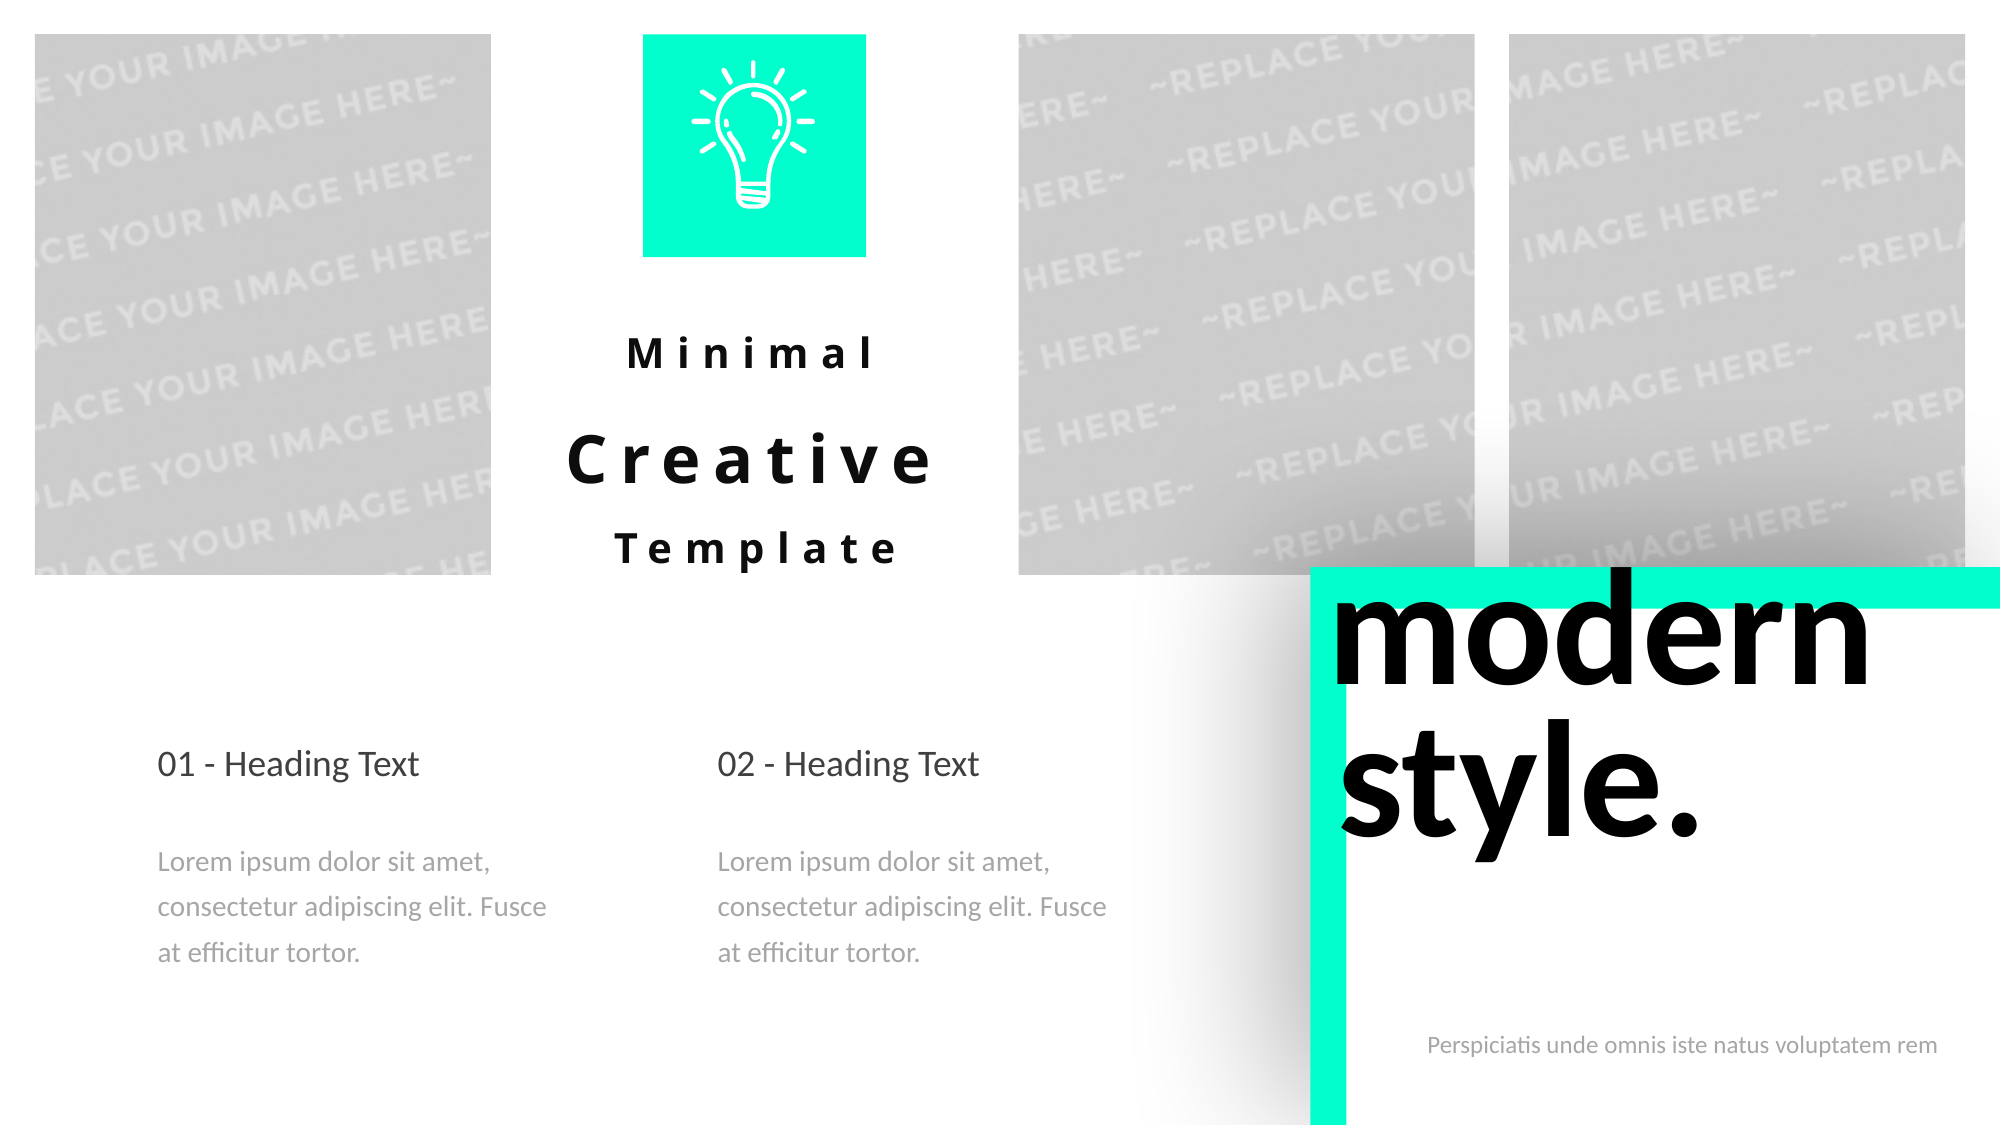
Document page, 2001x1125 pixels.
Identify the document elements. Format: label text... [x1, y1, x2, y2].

text_box Minimal Creative Template [550, 294, 959, 580]
text_box [691, 118, 711, 125]
text_box [642, 33, 867, 258]
text_box [699, 89, 717, 102]
text_box [721, 67, 733, 86]
text_box [790, 141, 807, 154]
text_box [790, 89, 807, 102]
text_box 02 - Heading Text [717, 738, 1102, 784]
text_box [751, 60, 756, 79]
text_box [1891, 566, 2000, 608]
picture [1509, 34, 1966, 566]
picture [1018, 34, 1475, 575]
text_box [1345, 608, 2000, 1125]
picture [34, 34, 491, 575]
text_box 01 - Heading Text [157, 738, 543, 784]
text_box Perspiciatis unde omnis iste natus voluptatem rem [1401, 1006, 1966, 1066]
text_box [1309, 566, 1345, 1125]
text_box modern [1313, 510, 1891, 726]
text_box [773, 67, 785, 86]
text_box Lorem ipsum dolor sit amet, consectetur adipiscing elit. Fusce at efficitur tortor. [157, 831, 572, 969]
text_box Lorem ipsum dolor sit amet, consectetur adipiscing elit. Fusce at efficitur tortor. [717, 831, 1132, 969]
text_box [796, 118, 816, 125]
text_box [715, 82, 792, 209]
text_box [699, 141, 717, 154]
text_box style. [1322, 662, 1723, 877]
